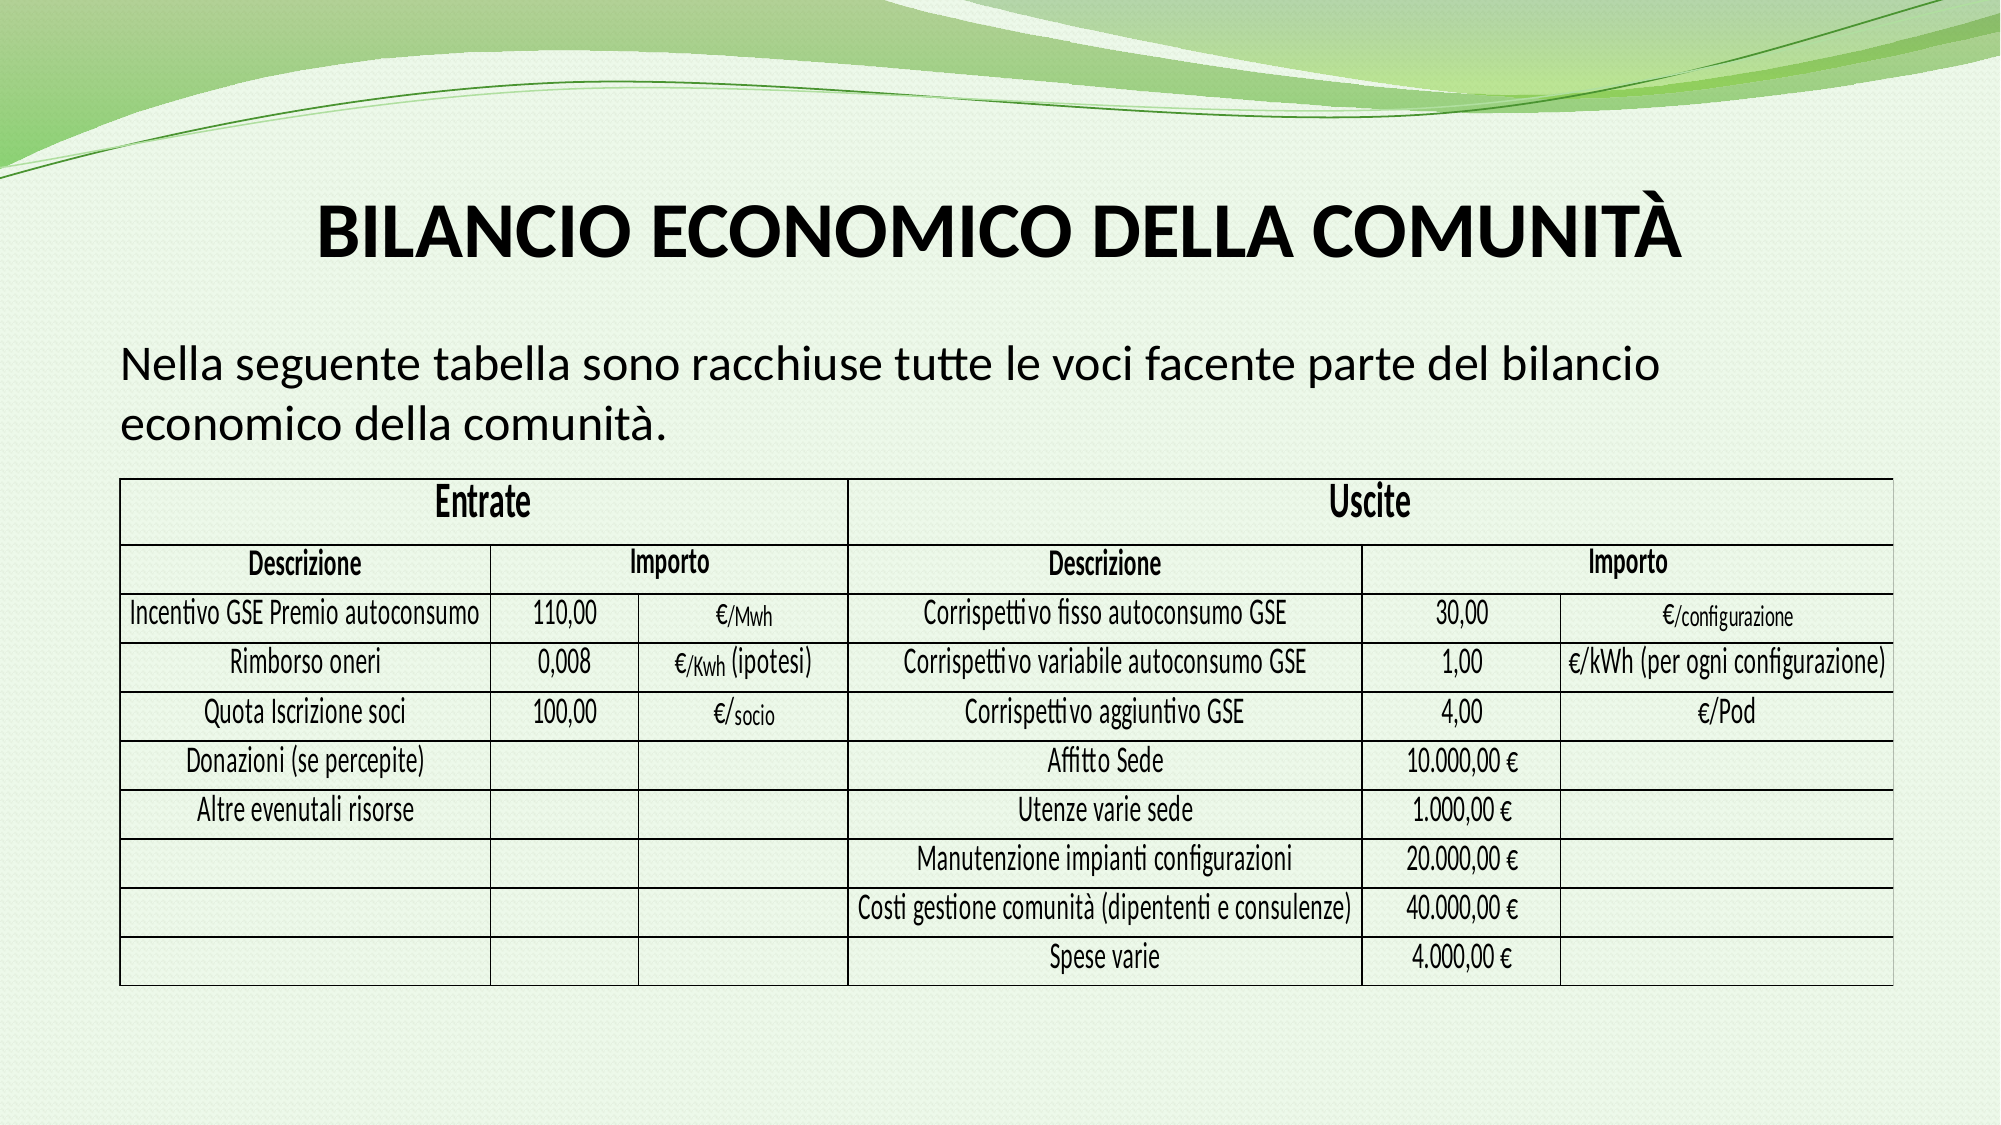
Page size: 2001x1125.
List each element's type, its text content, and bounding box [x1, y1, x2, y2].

picture [119, 477, 1895, 988]
list Nella seguente tabella sono racchiuse tutte le voci facente parte del bilancio economico della comunità. [105, 323, 1895, 460]
title BILANCIO ECONOMICO DELLA COMUNITÀ [0, 115, 2000, 274]
